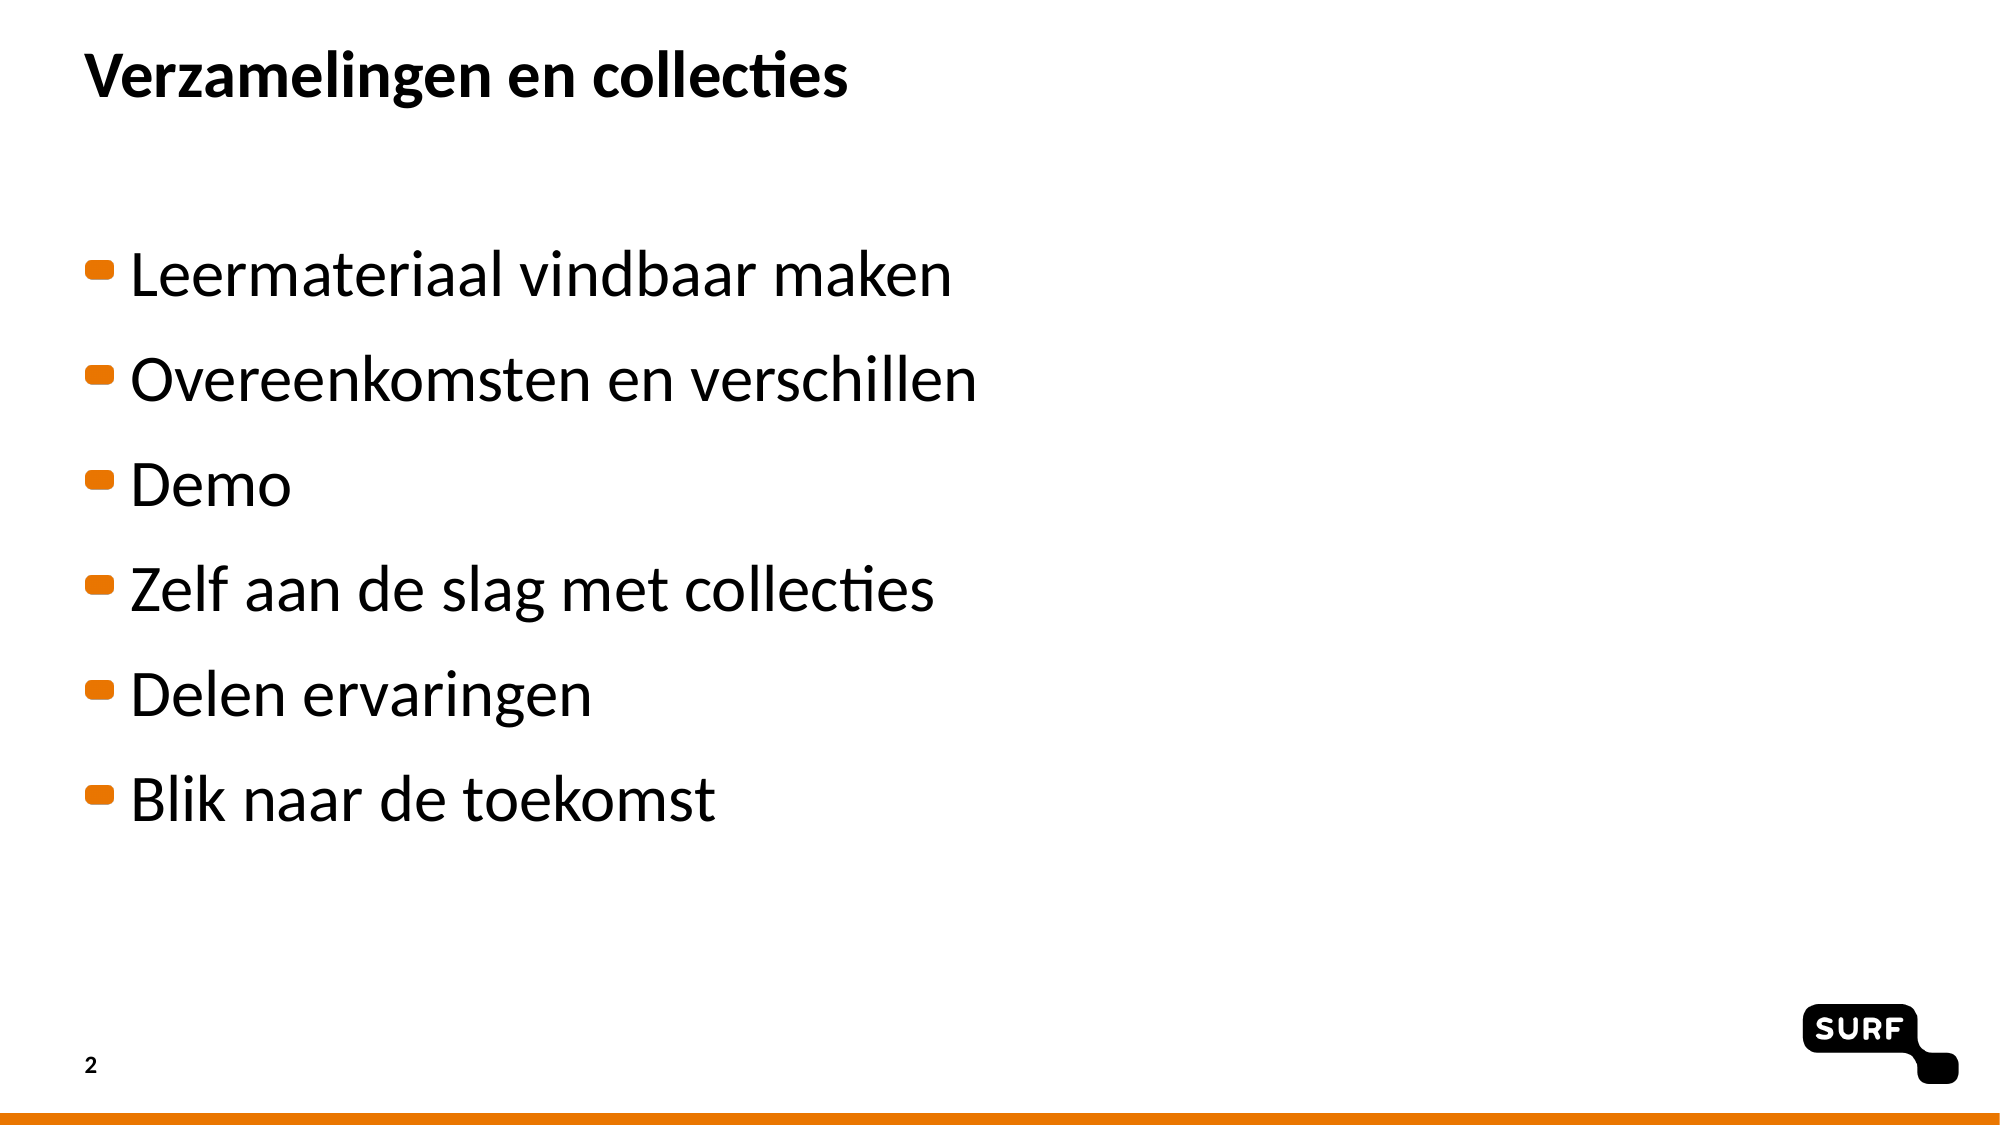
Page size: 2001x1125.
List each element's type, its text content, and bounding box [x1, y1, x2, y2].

picture [85, 666, 114, 713]
picture [85, 351, 114, 398]
picture [1802, 1004, 1959, 1084]
picture [85, 771, 114, 818]
picture [85, 456, 114, 503]
picture [85, 561, 114, 608]
list Leermateriaal vindbaar maken Overeenkomsten en verschillen Demo Zelf aan de slag met collecties Delen ervaringen Blik naar de toekomst [85, 229, 1558, 961]
picture [85, 246, 114, 293]
title Verzamelingen en collecties [84, 34, 2000, 133]
slide_number 2 [84, 1045, 149, 1082]
